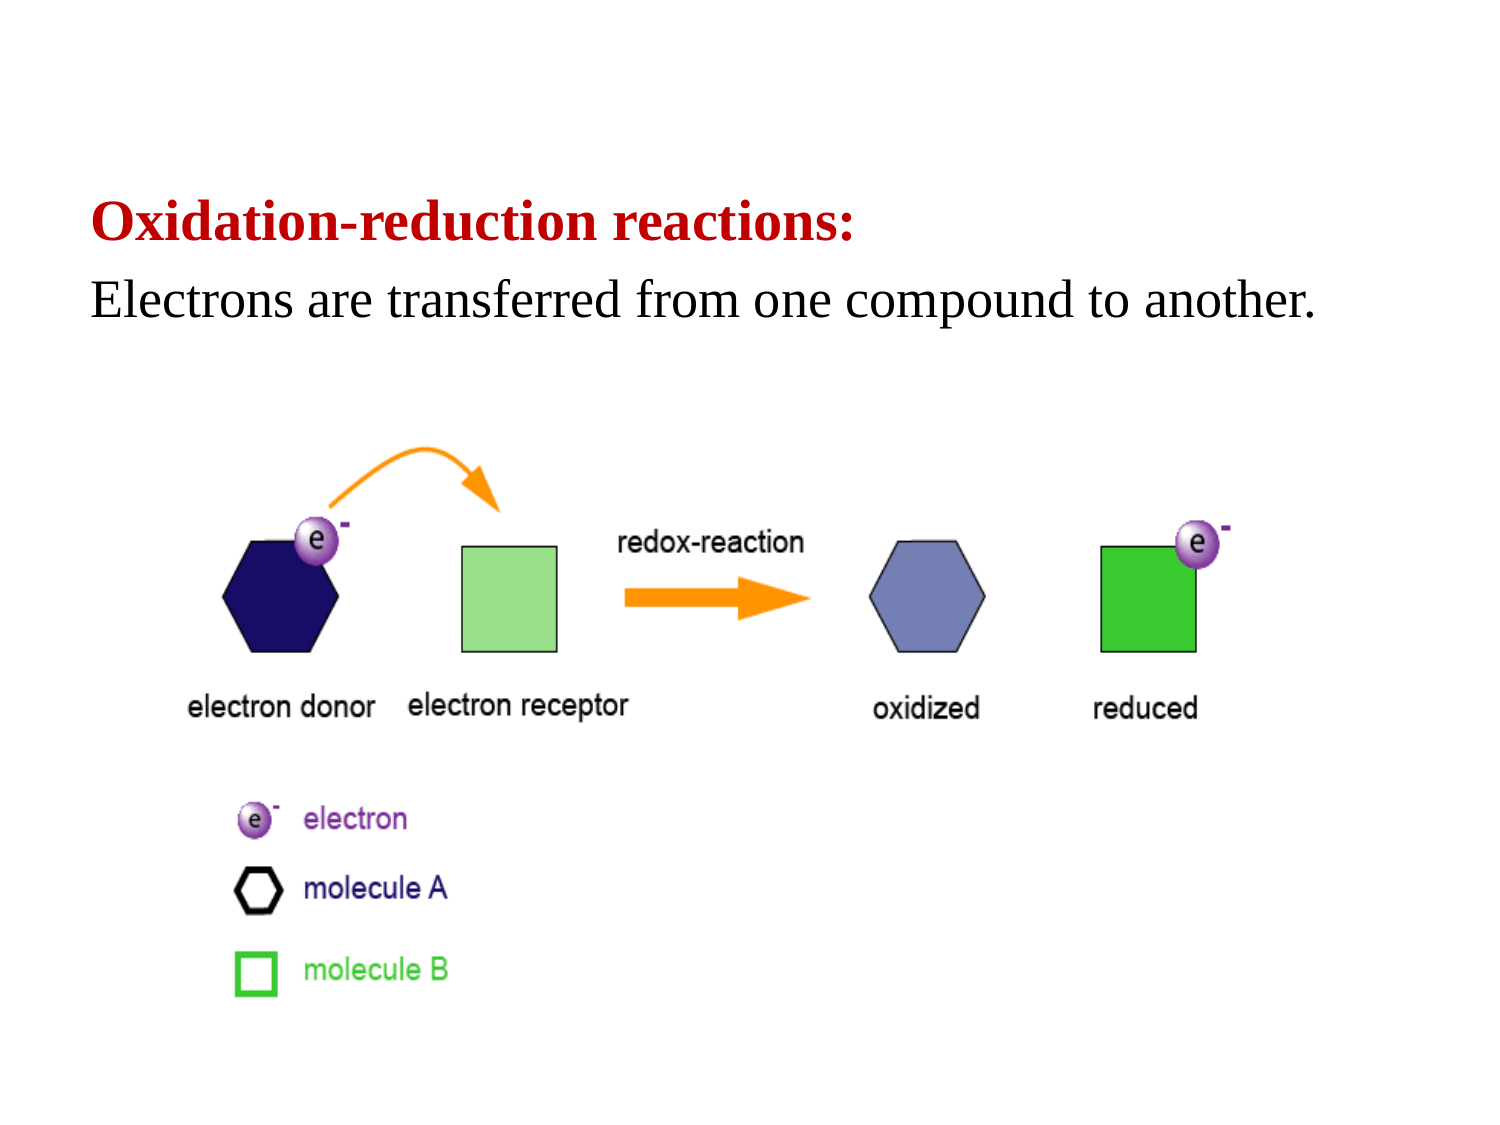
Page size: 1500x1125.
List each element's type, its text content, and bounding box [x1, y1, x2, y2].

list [174, 424, 1276, 1011]
list Oxidation-reduction reactions: Electrons are transferred from one compound to another. [75, 174, 1425, 1005]
